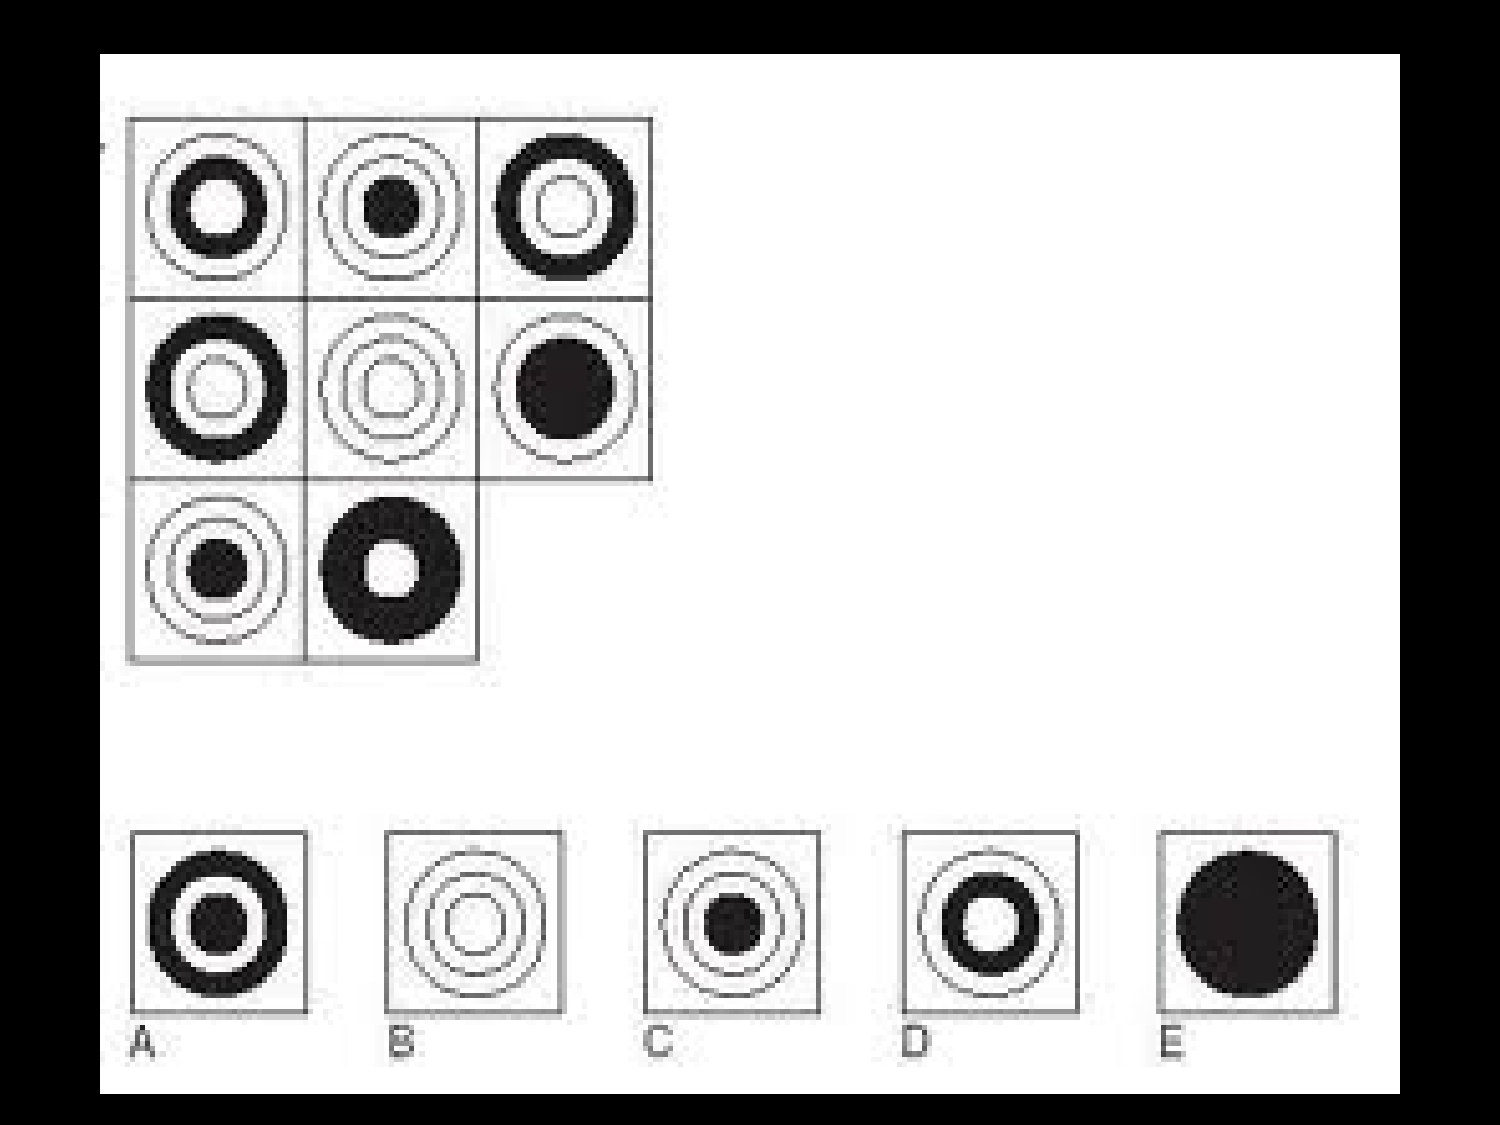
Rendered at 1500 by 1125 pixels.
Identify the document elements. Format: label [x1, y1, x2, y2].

picture [100, 54, 1400, 1095]
